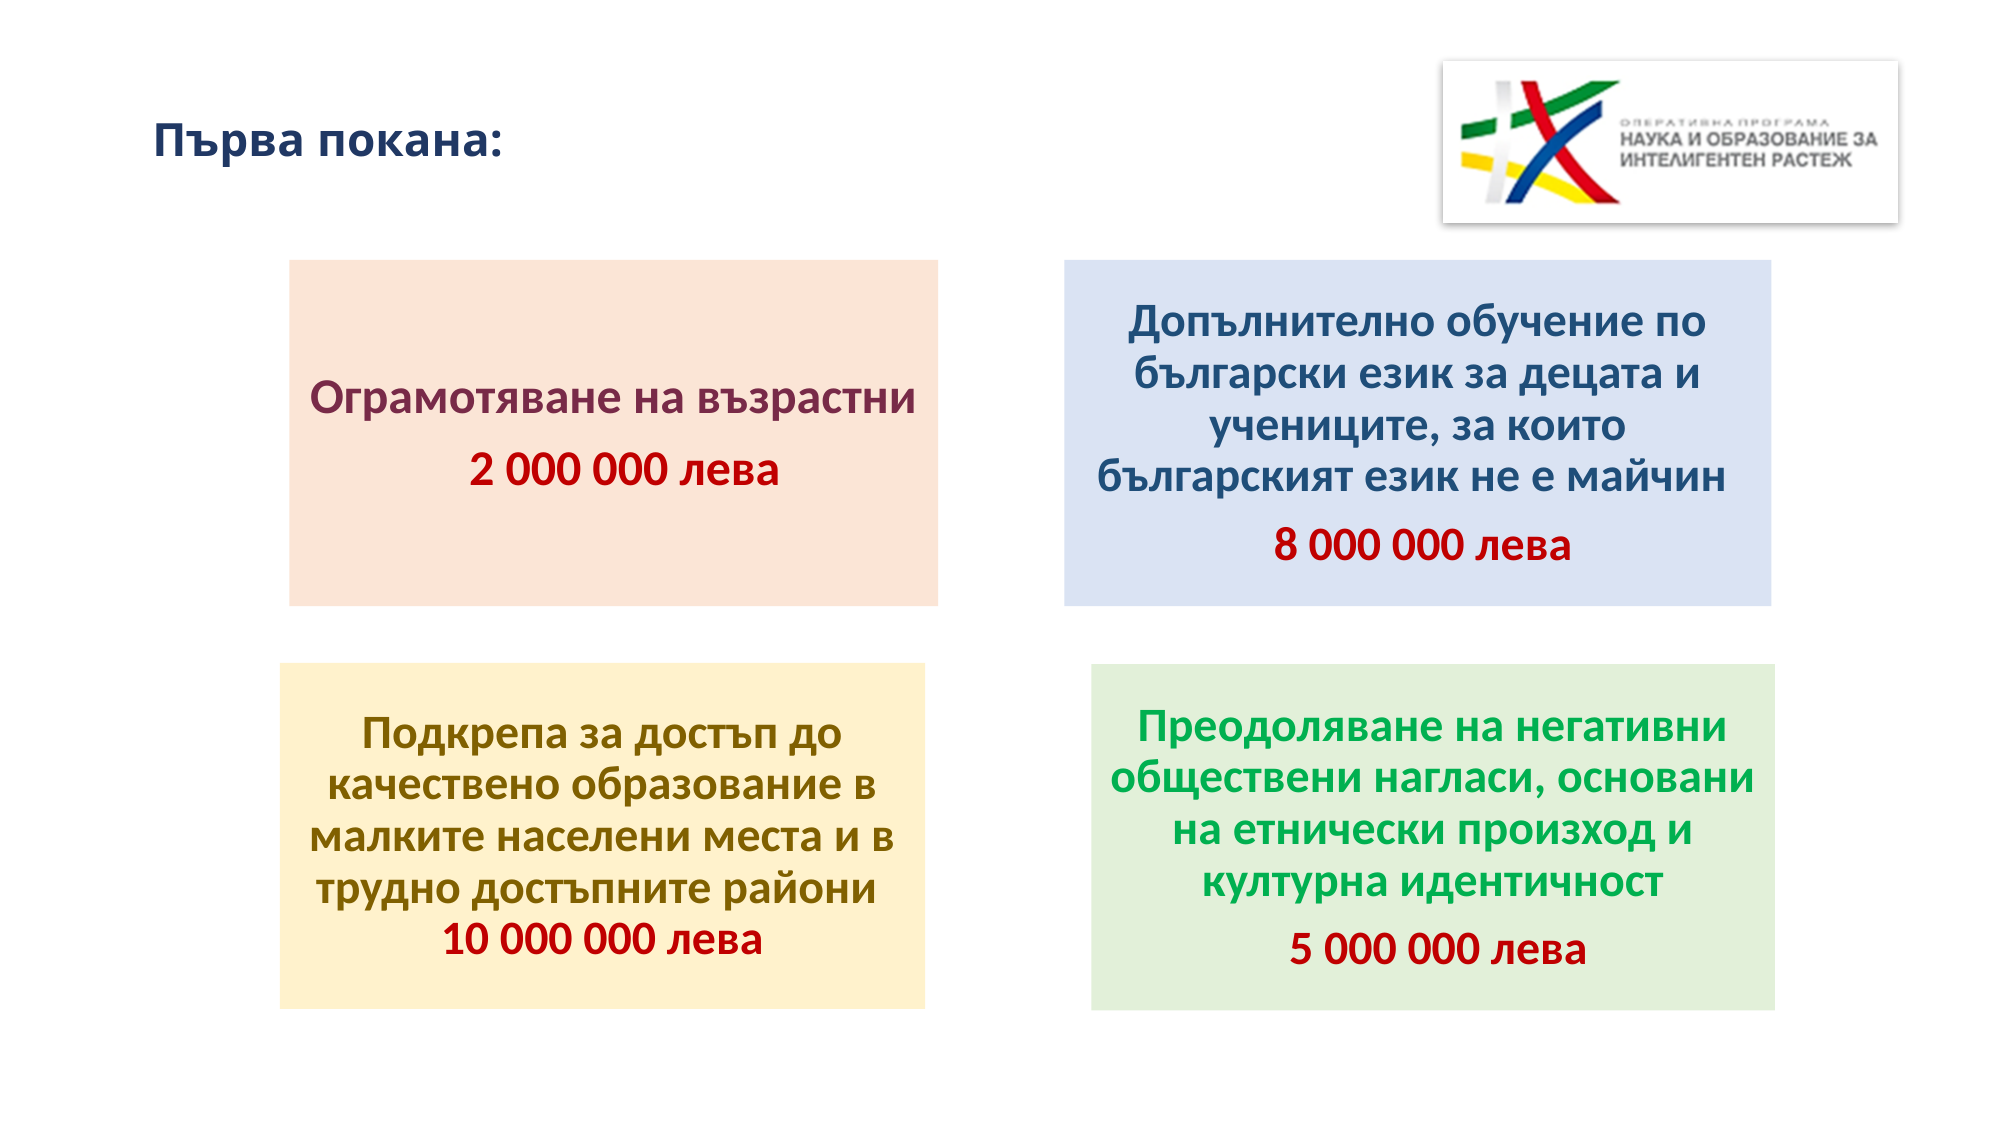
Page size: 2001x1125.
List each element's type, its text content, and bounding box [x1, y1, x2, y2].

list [172, 259, 1898, 1011]
title Първа покана: [137, 59, 1442, 230]
picture [1457, 75, 1884, 209]
